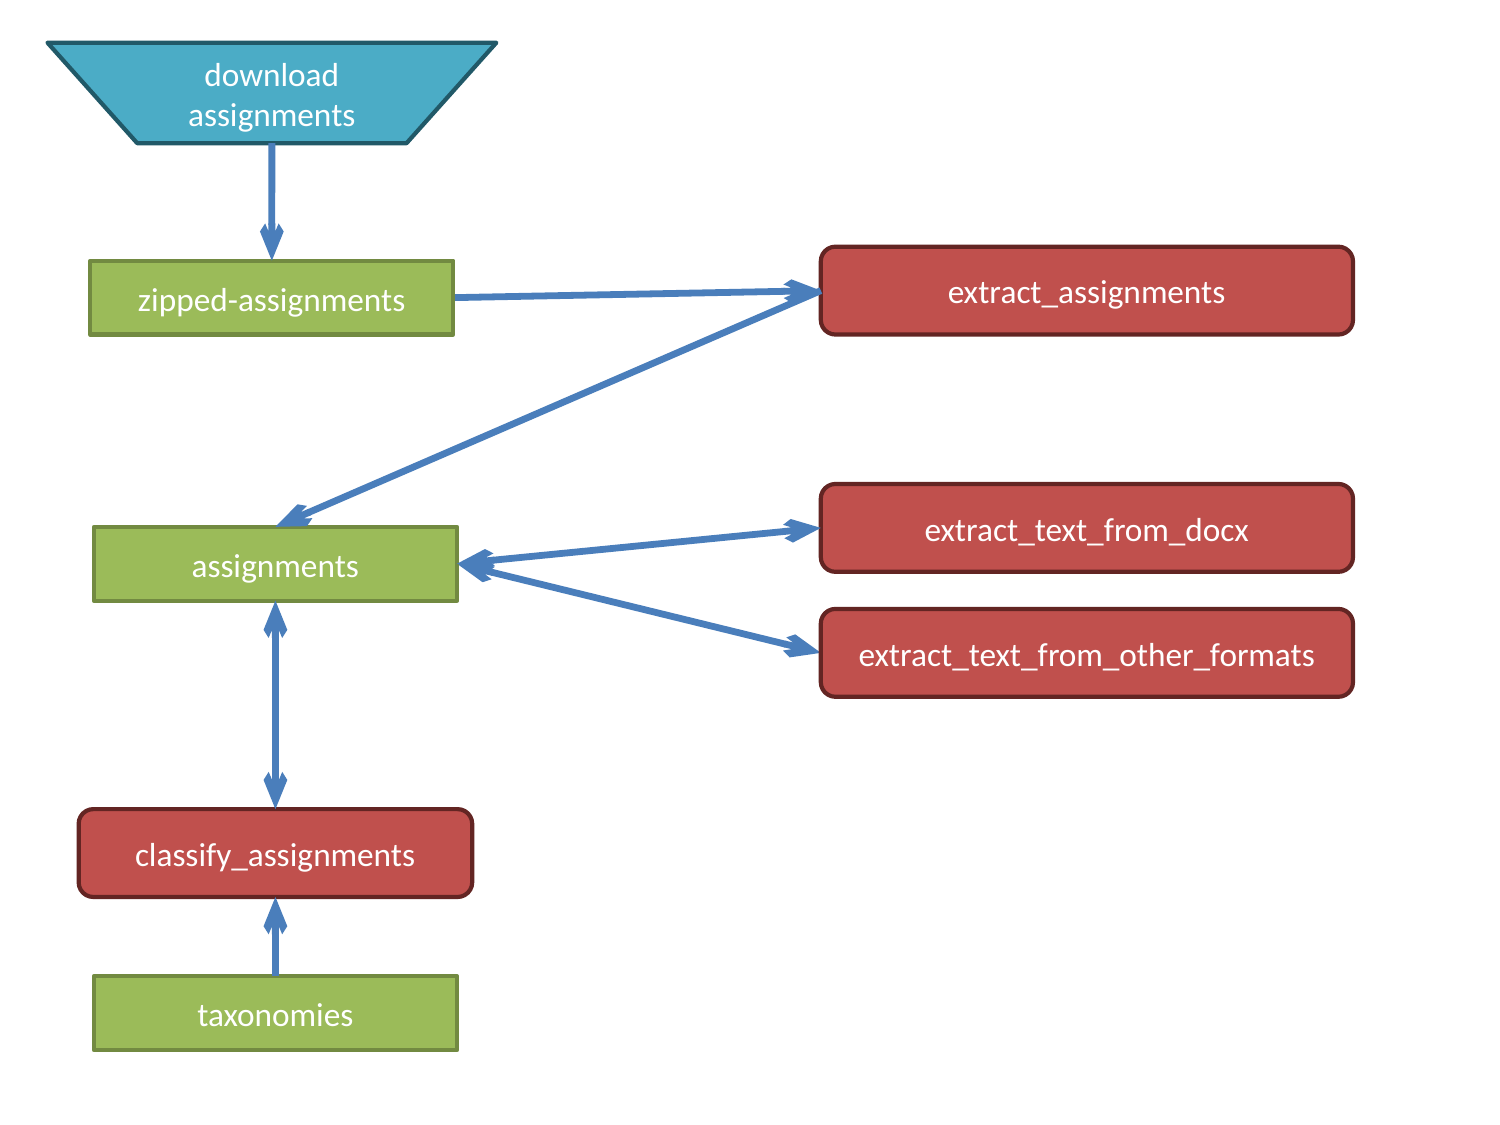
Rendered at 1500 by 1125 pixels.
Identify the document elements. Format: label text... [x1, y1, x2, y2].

text_box taxonomies [92, 974, 459, 1052]
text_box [456, 535, 822, 565]
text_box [453, 290, 822, 298]
text_box zipped-assignments [88, 259, 455, 337]
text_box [275, 290, 822, 528]
text_box extract_assignments [818, 244, 1356, 337]
text_box classify_assignments [76, 807, 475, 900]
text_box extract_text_from_other_formats [818, 606, 1356, 699]
text_box extract_text_from_docx [826, 481, 1356, 574]
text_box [456, 571, 822, 654]
text_box assignments [92, 525, 451, 603]
text_box download assignments [45, 40, 499, 146]
